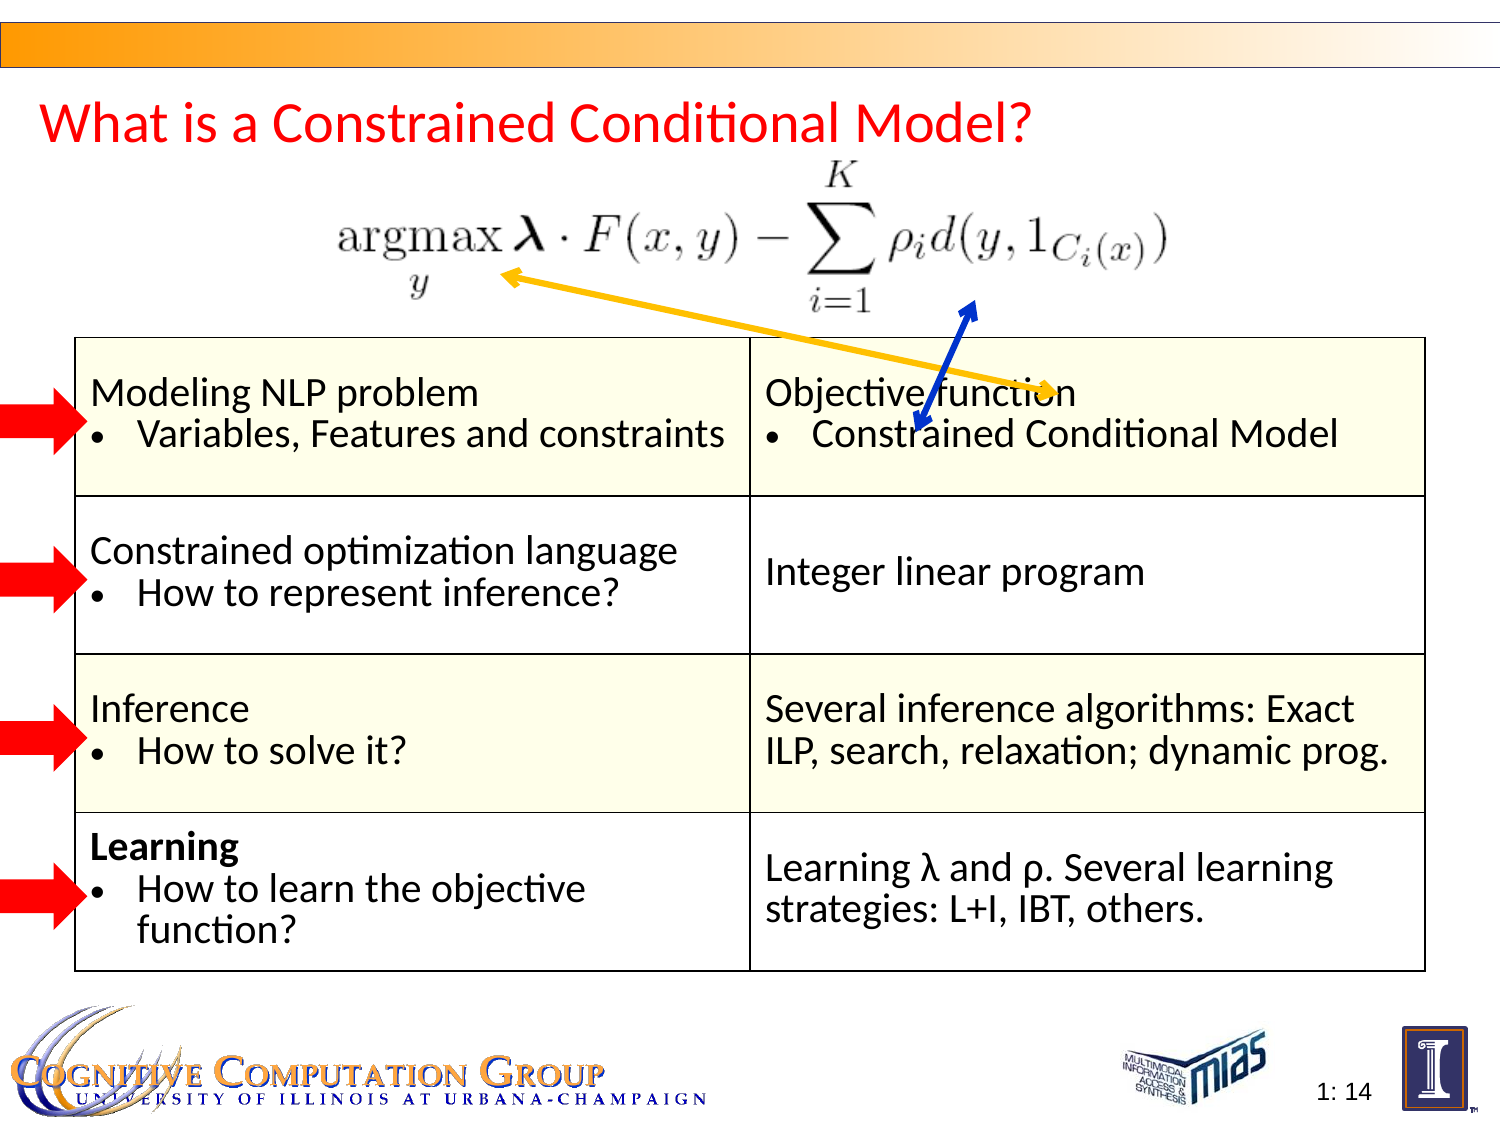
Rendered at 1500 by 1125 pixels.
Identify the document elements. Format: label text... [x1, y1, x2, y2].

picture [0, 1000, 713, 1125]
slide_number 1: 14 [1237, 1074, 1388, 1113]
table_cell Integer linear program [751, 497, 1424, 653]
table_cell Learning λ and ρ. Several learning strategies: L+I, IBT, others. [751, 813, 1424, 970]
table_cell Inference How to solve it? [76, 655, 749, 812]
table_header Objective function Constrained Conditional Model [751, 338, 1424, 495]
picture [324, 155, 1196, 326]
table_cell Learning How to learn the objective function? [76, 813, 749, 970]
picture [1120, 1021, 1275, 1113]
table_header Modeling NLP problem Variables, Features and constraints [76, 338, 749, 495]
text_box [0, 543, 90, 616]
text_box [0, 860, 90, 933]
slide_number Page 20 [562, 23, 566, 67]
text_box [499, 273, 1060, 395]
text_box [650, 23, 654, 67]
table_cell Several inference algorithms: Exact ILP, search, relaxation; dynamic prog. [751, 655, 1424, 812]
text_box [0, 702, 90, 774]
text_box [0, 385, 90, 458]
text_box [915, 299, 976, 433]
table_cell Constrained optimization language How to represent inference? [76, 497, 749, 653]
title What is a Constrained Conditional Model? [24, 75, 1375, 163]
